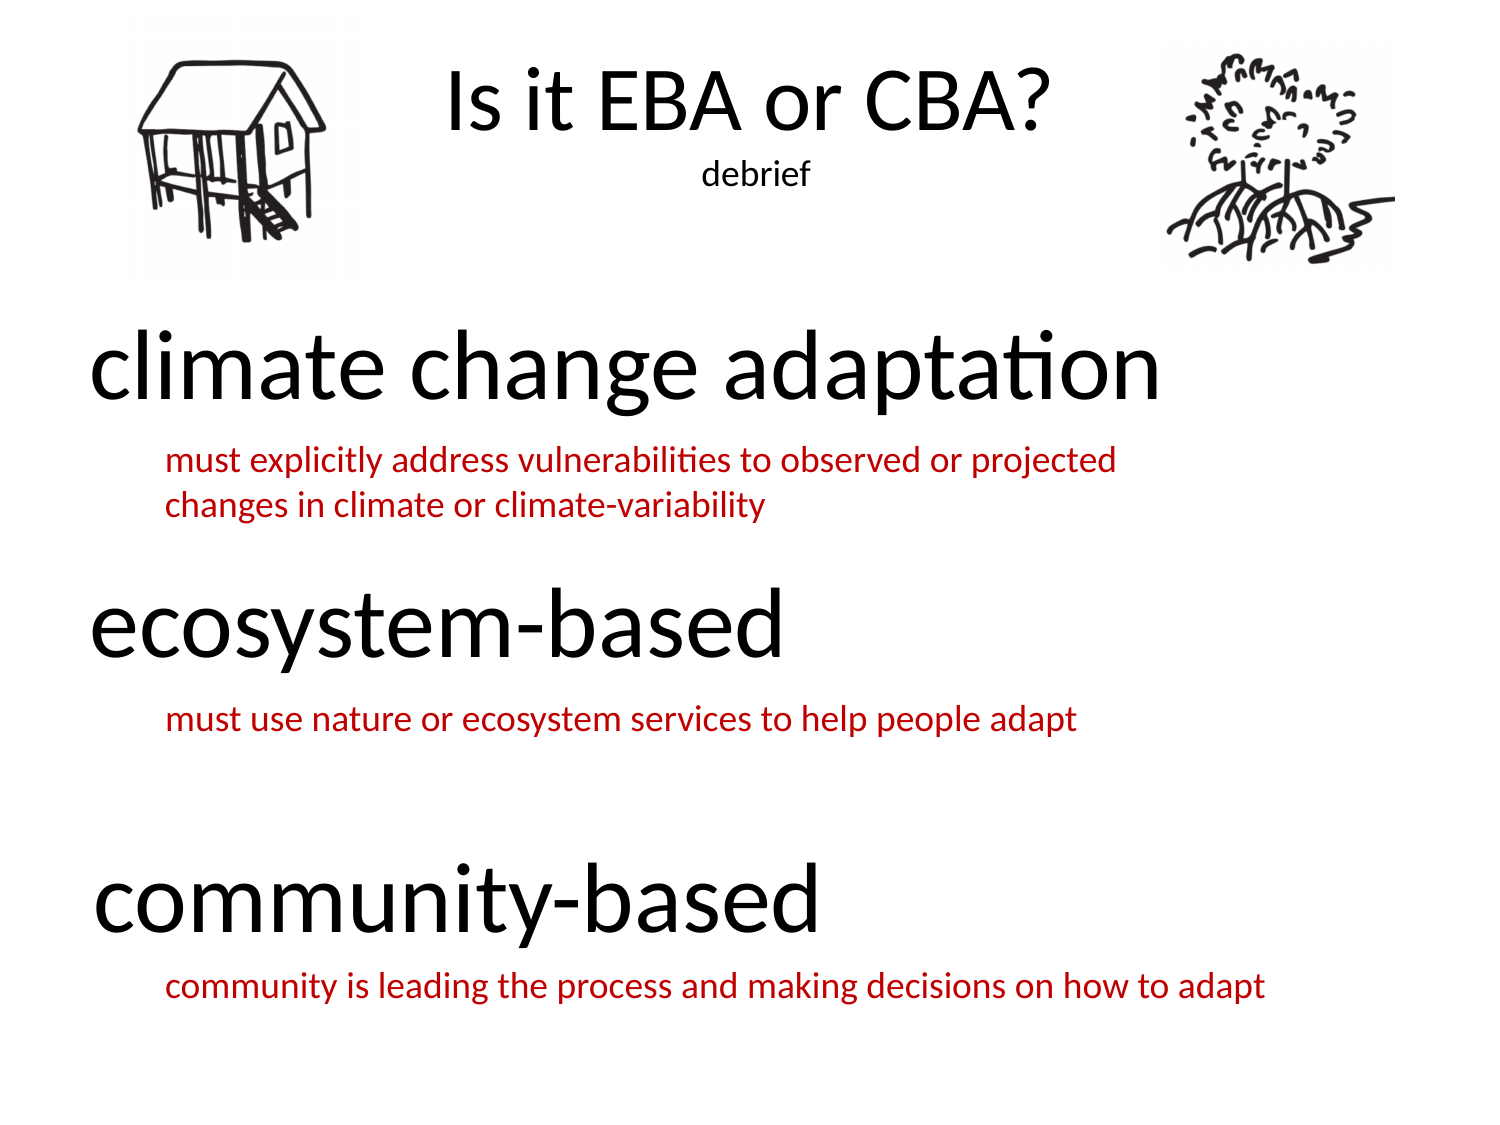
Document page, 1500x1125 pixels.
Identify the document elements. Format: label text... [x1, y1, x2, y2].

title Is it EBA or CBA? [75, 0, 1425, 188]
text_box must use nature or ecosystem services to help people adapt [150, 686, 1194, 746]
text_box must explicitly address vulnerabilities to observed or projected changes in climate or climate-variability [150, 428, 1194, 533]
text_box ecosystem-based [74, 549, 823, 685]
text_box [124, 10, 1396, 303]
text_box climate change adaptation [75, 291, 1238, 427]
text_box community-based [78, 825, 914, 960]
text_box community is leading the process and making decisions on how to adapt [150, 953, 1313, 1014]
